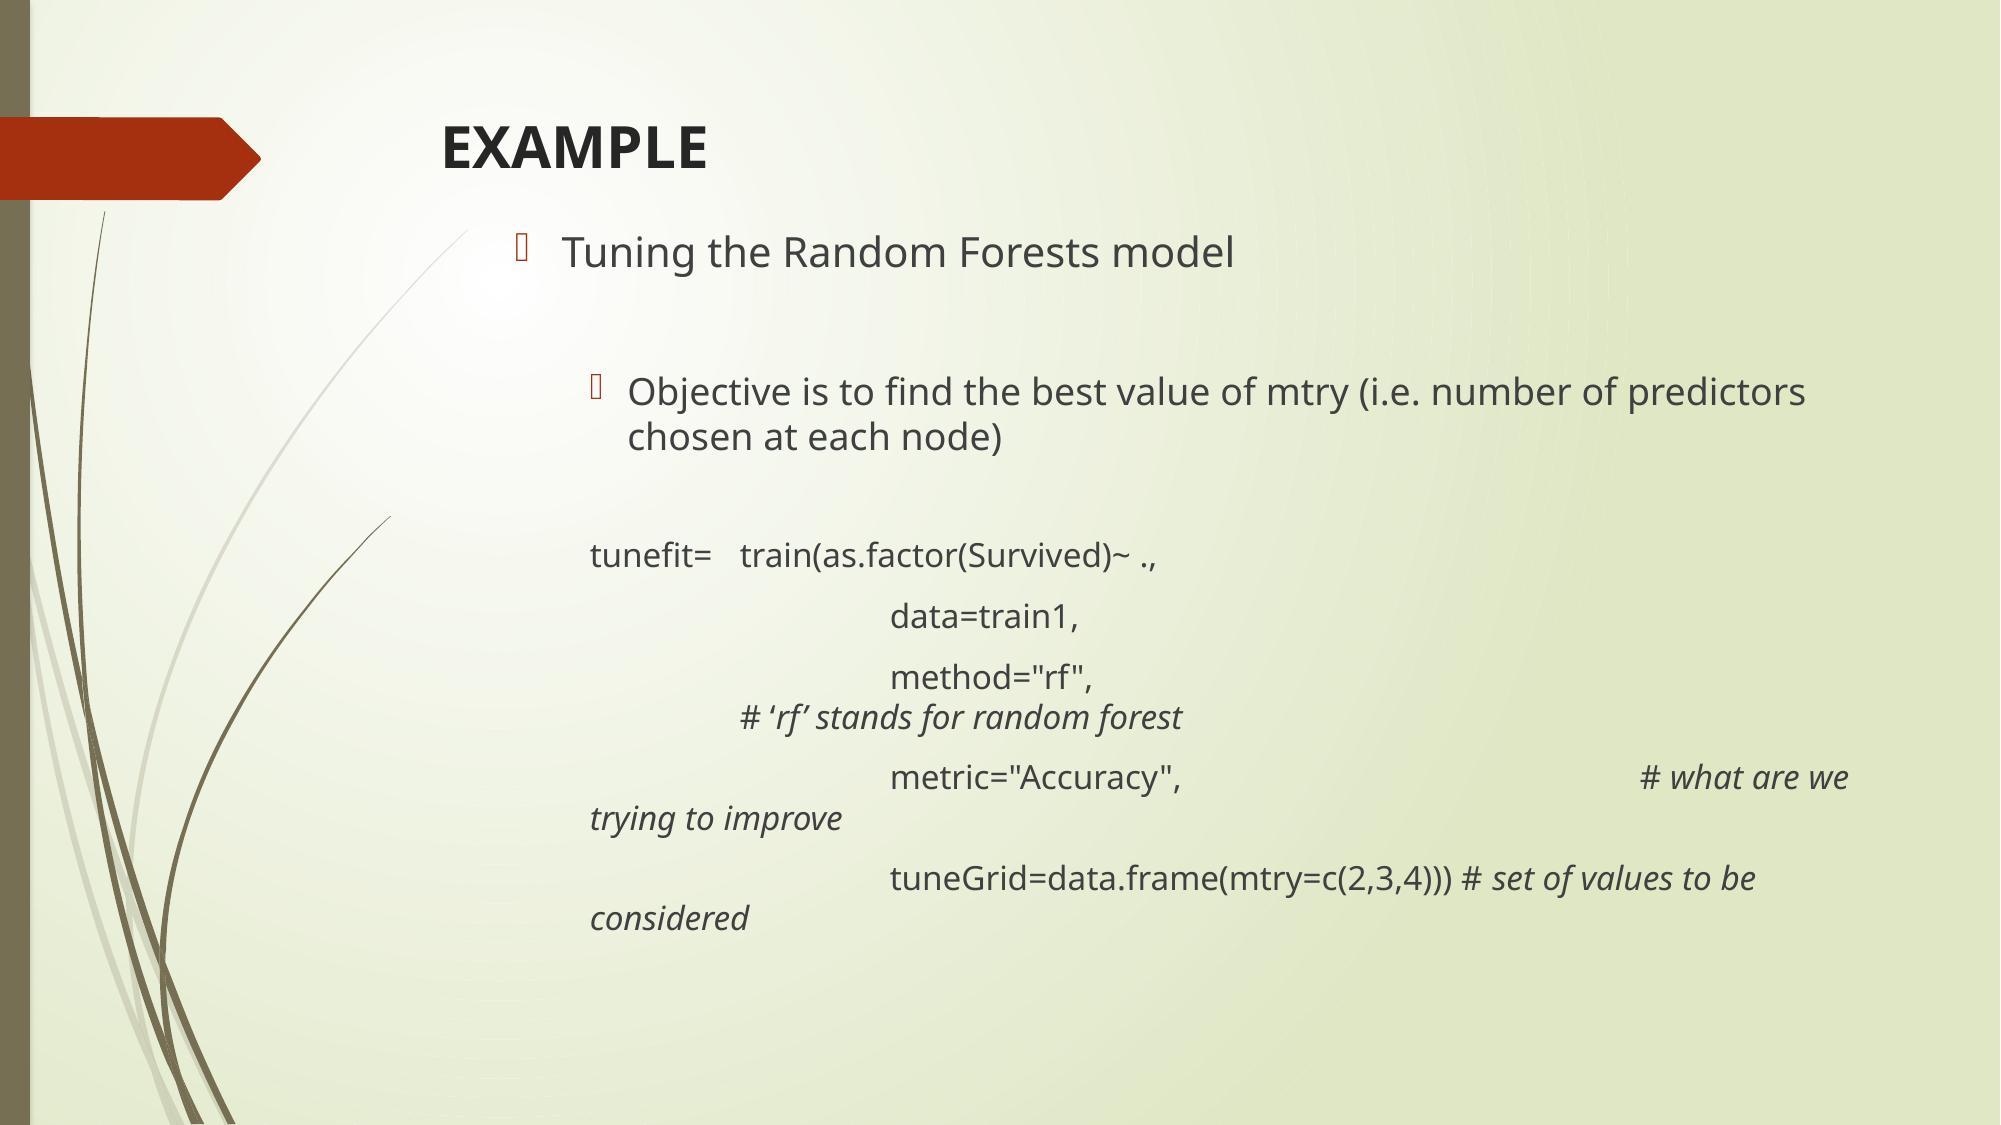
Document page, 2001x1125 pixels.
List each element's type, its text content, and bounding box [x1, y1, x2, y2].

title EXAMPLE [425, 102, 1888, 185]
list Tuning the Random Forests model Objective is to find the best value of mtry (i.e. number of predictors chosen at each node) tunefit= train(as.factor(Survived)~ ., data=train1, method="rf", # ‘rf’ stands for random forest metric="Accuracy", # what are we trying to improve tuneGrid=data.frame(mtry=c(2,3,4))) # set of values to be considered [424, 218, 1888, 970]
